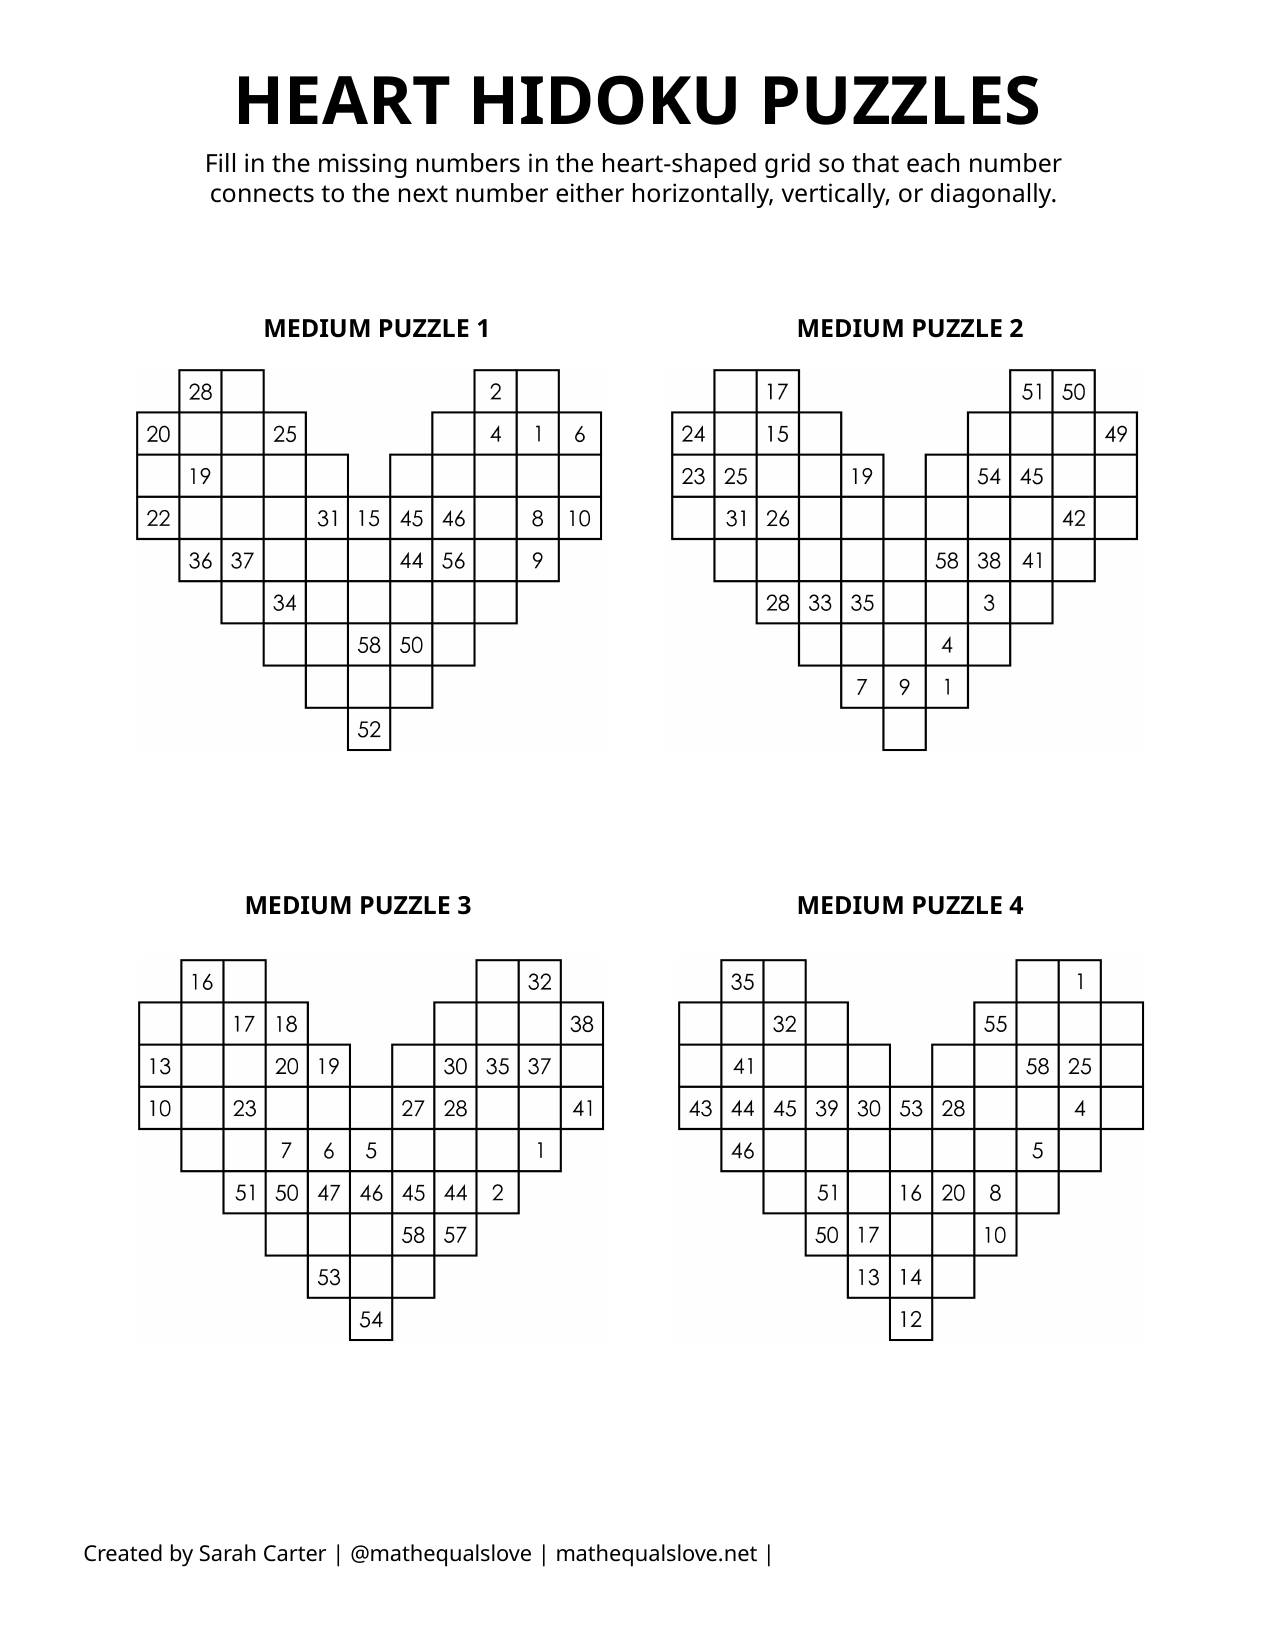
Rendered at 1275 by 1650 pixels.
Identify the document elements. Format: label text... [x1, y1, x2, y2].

text_box MEDIUM PUZZLE 4 [670, 889, 1150, 941]
text_box HEART HIDOKU PUZZLES [66, 50, 1211, 140]
picture [670, 368, 1139, 753]
text_box MEDIUM PUZZLE 1 [137, 312, 617, 364]
picture [134, 368, 604, 753]
picture [136, 957, 606, 1343]
text_box MEDIUM PUZZLE 3 [118, 889, 598, 941]
text_box Fill in the missing numbers in the heart-shaped grid so that each number connects to the next number either horizontally, vertically, or diagonally. [0, 140, 1275, 216]
text_box Created by Sarah Carter | @mathequalslove | mathequalslove.net | [68, 1532, 986, 1574]
text_box MEDIUM PUZZLE 2 [670, 312, 1150, 364]
picture [676, 957, 1146, 1343]
